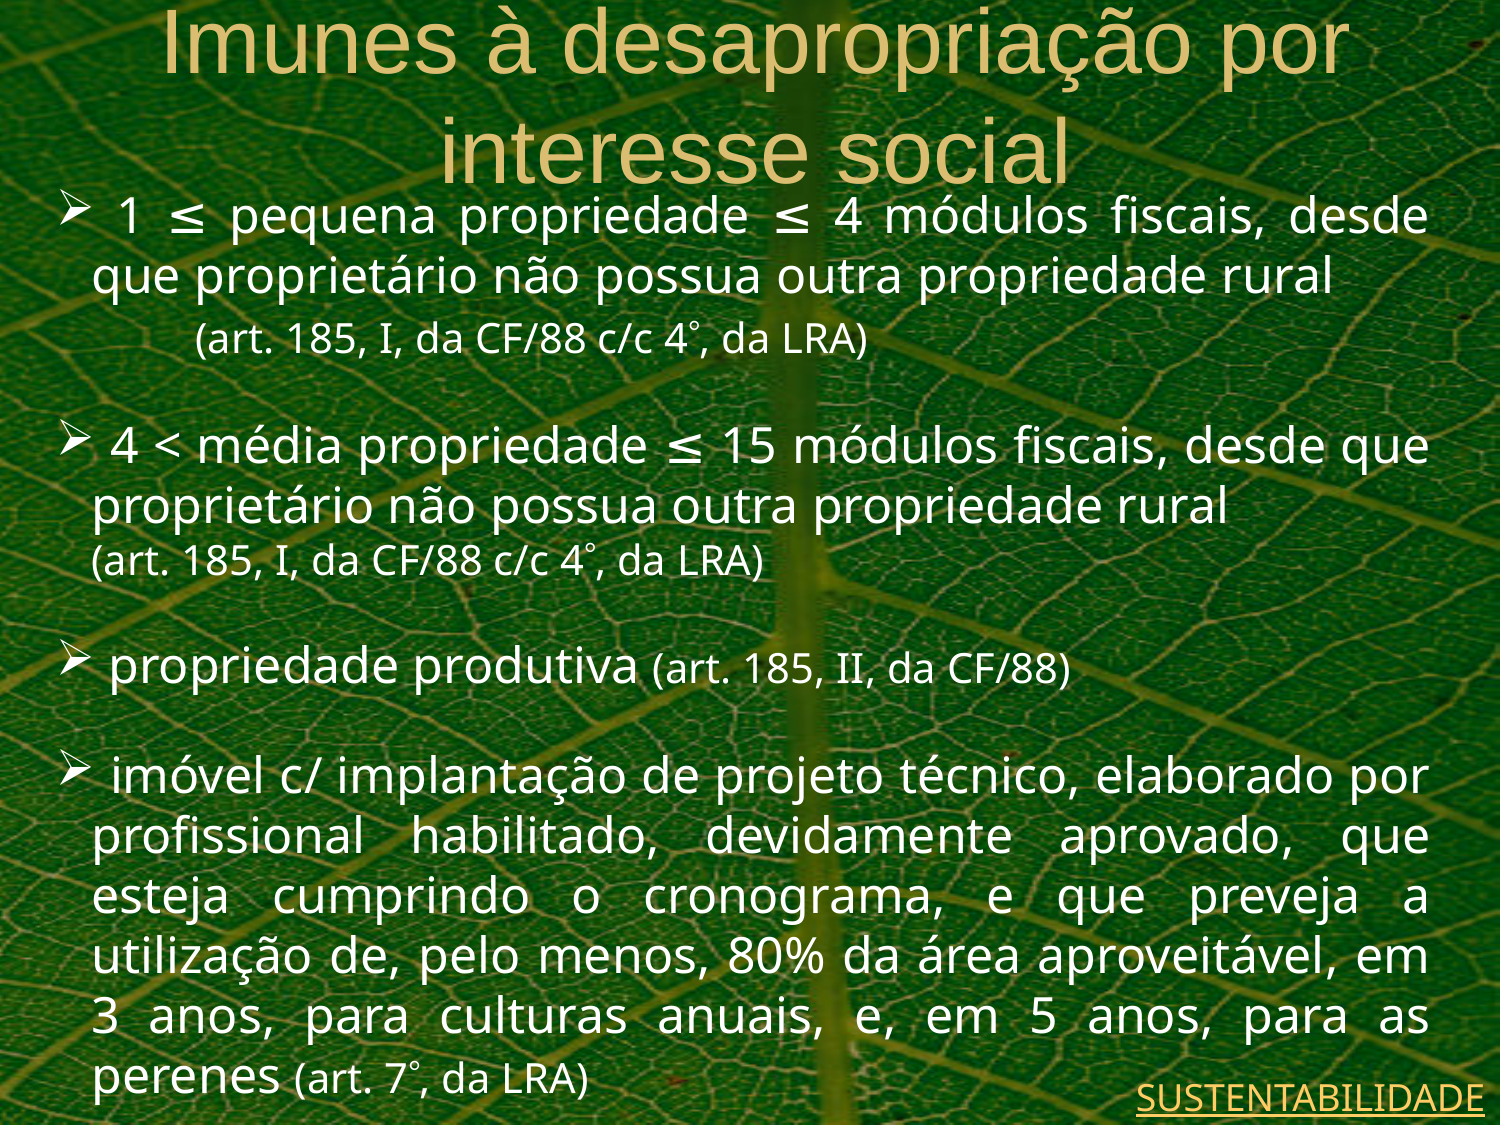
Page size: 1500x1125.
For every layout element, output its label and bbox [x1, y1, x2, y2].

list [0, 0, 1500, 1125]
